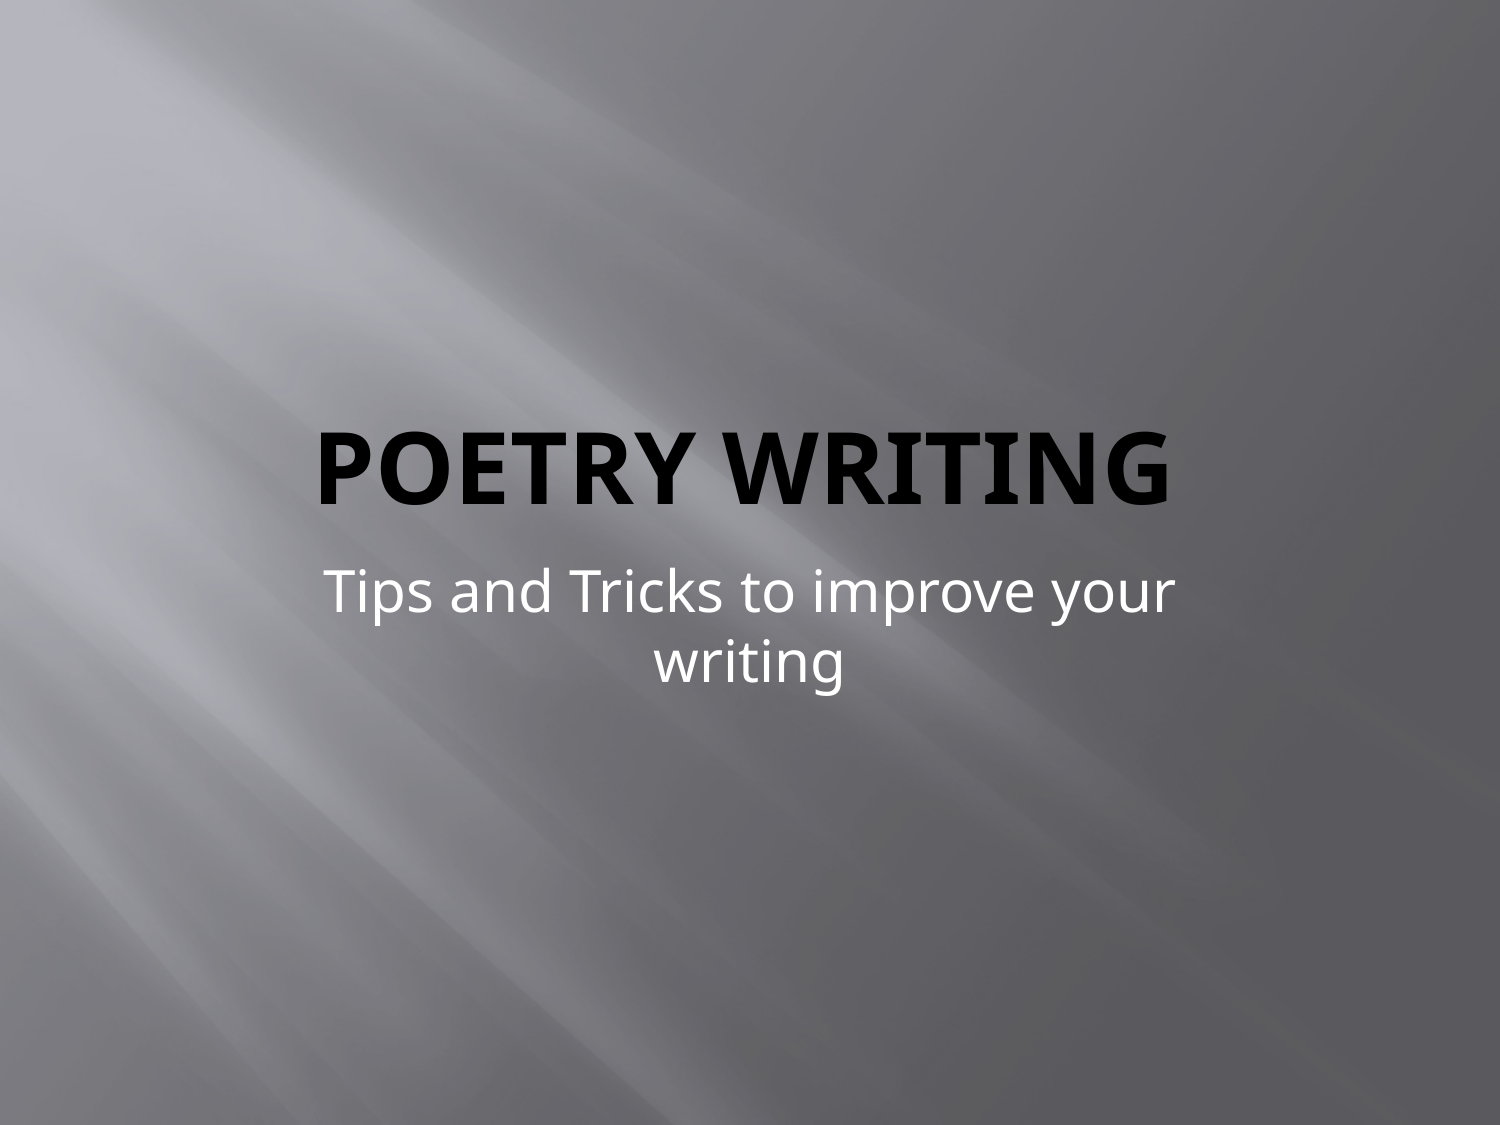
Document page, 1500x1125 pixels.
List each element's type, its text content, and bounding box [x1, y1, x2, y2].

subtitle Tips and Tricks to improve your writing [225, 546, 1275, 834]
title Poetry Writing [69, 224, 1420, 525]
